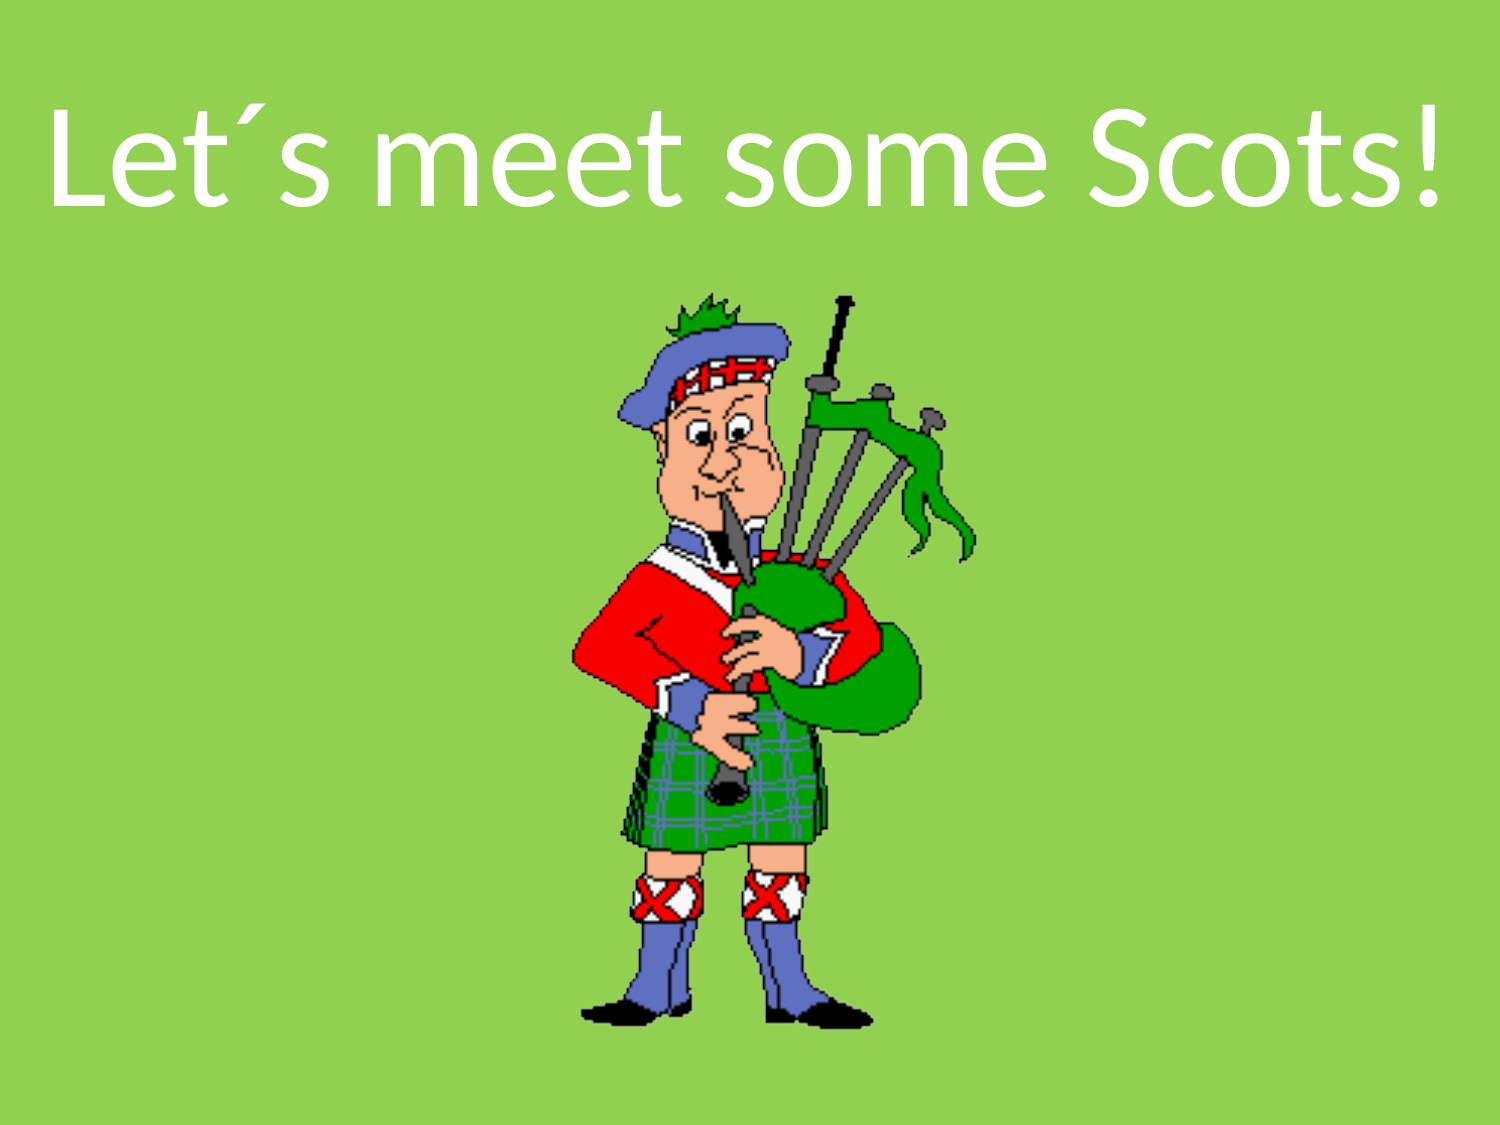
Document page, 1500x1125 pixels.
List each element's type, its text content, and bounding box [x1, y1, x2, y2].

title Let´s meet some Scots! [0, 0, 1500, 293]
picture [515, 280, 1008, 1070]
